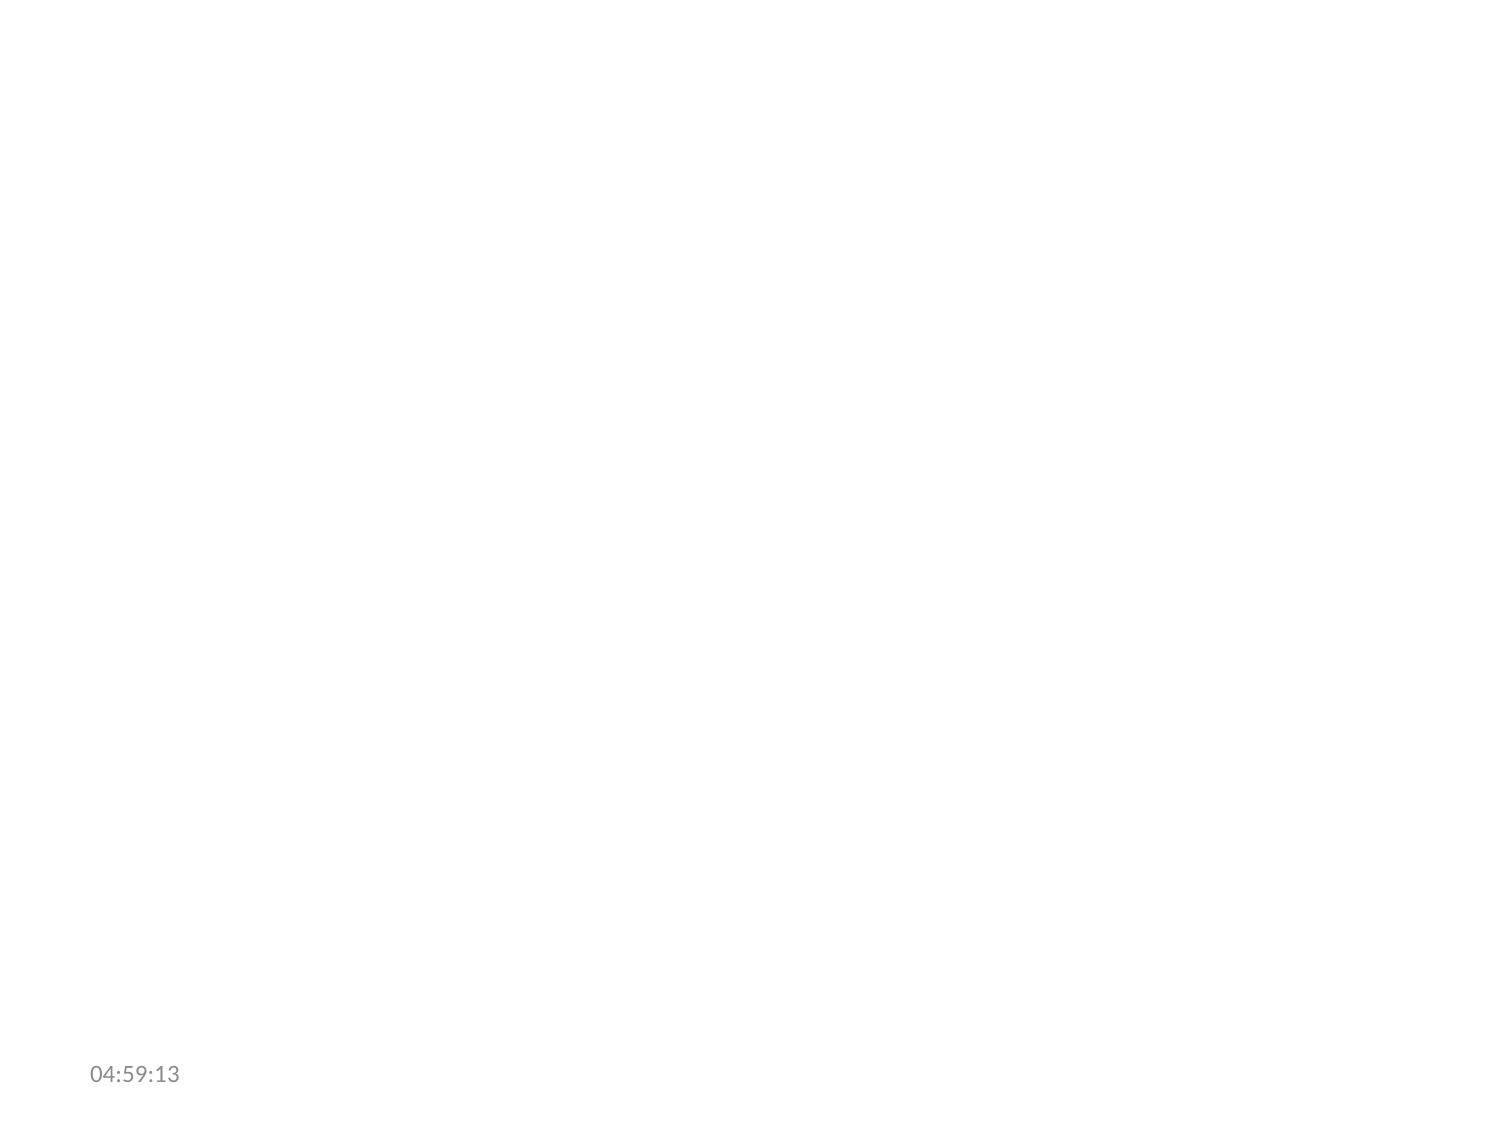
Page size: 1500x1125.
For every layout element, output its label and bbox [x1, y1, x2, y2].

slide_number [75, 1042, 425, 1103]
